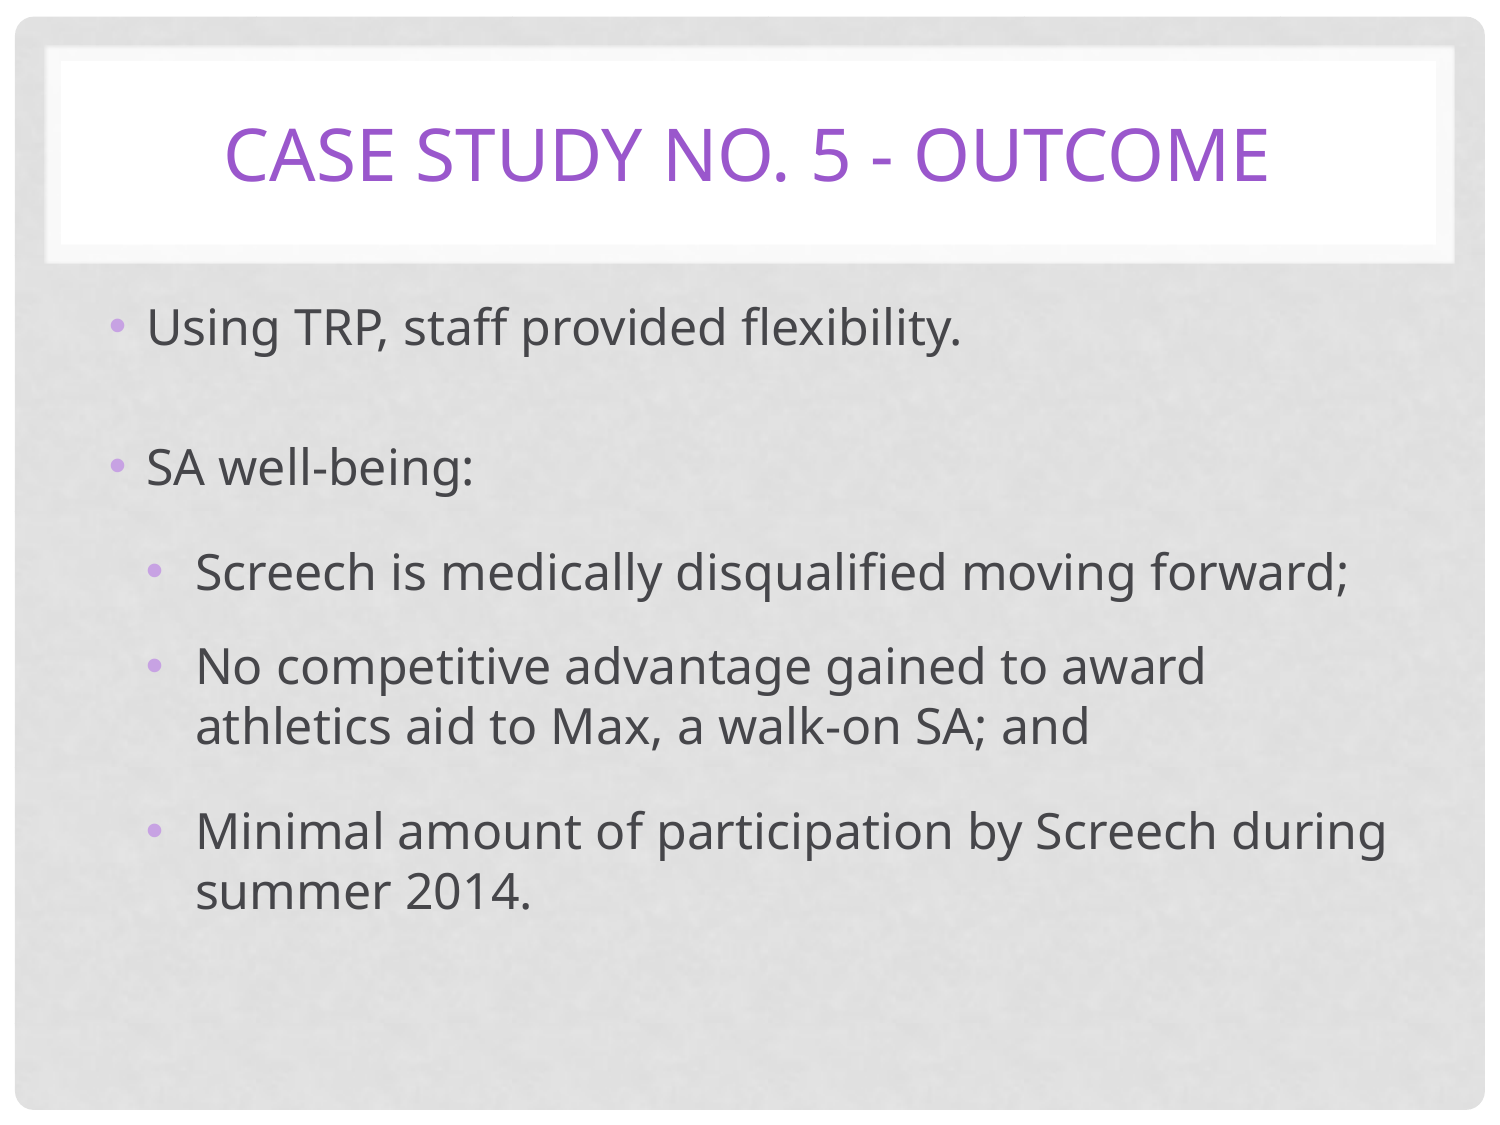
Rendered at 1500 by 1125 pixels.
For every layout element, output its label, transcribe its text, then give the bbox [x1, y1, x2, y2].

list Using TRP, staff provided flexibility. SA well-being: Screech is medically disqualified moving forward; No competitive advantage gained to award athletics aid to Max, a walk-on SA; and Minimal amount of participation by Screech during summer 2014. [75, 287, 1425, 1005]
title Case study no. 5 - outcome [69, 66, 1425, 238]
